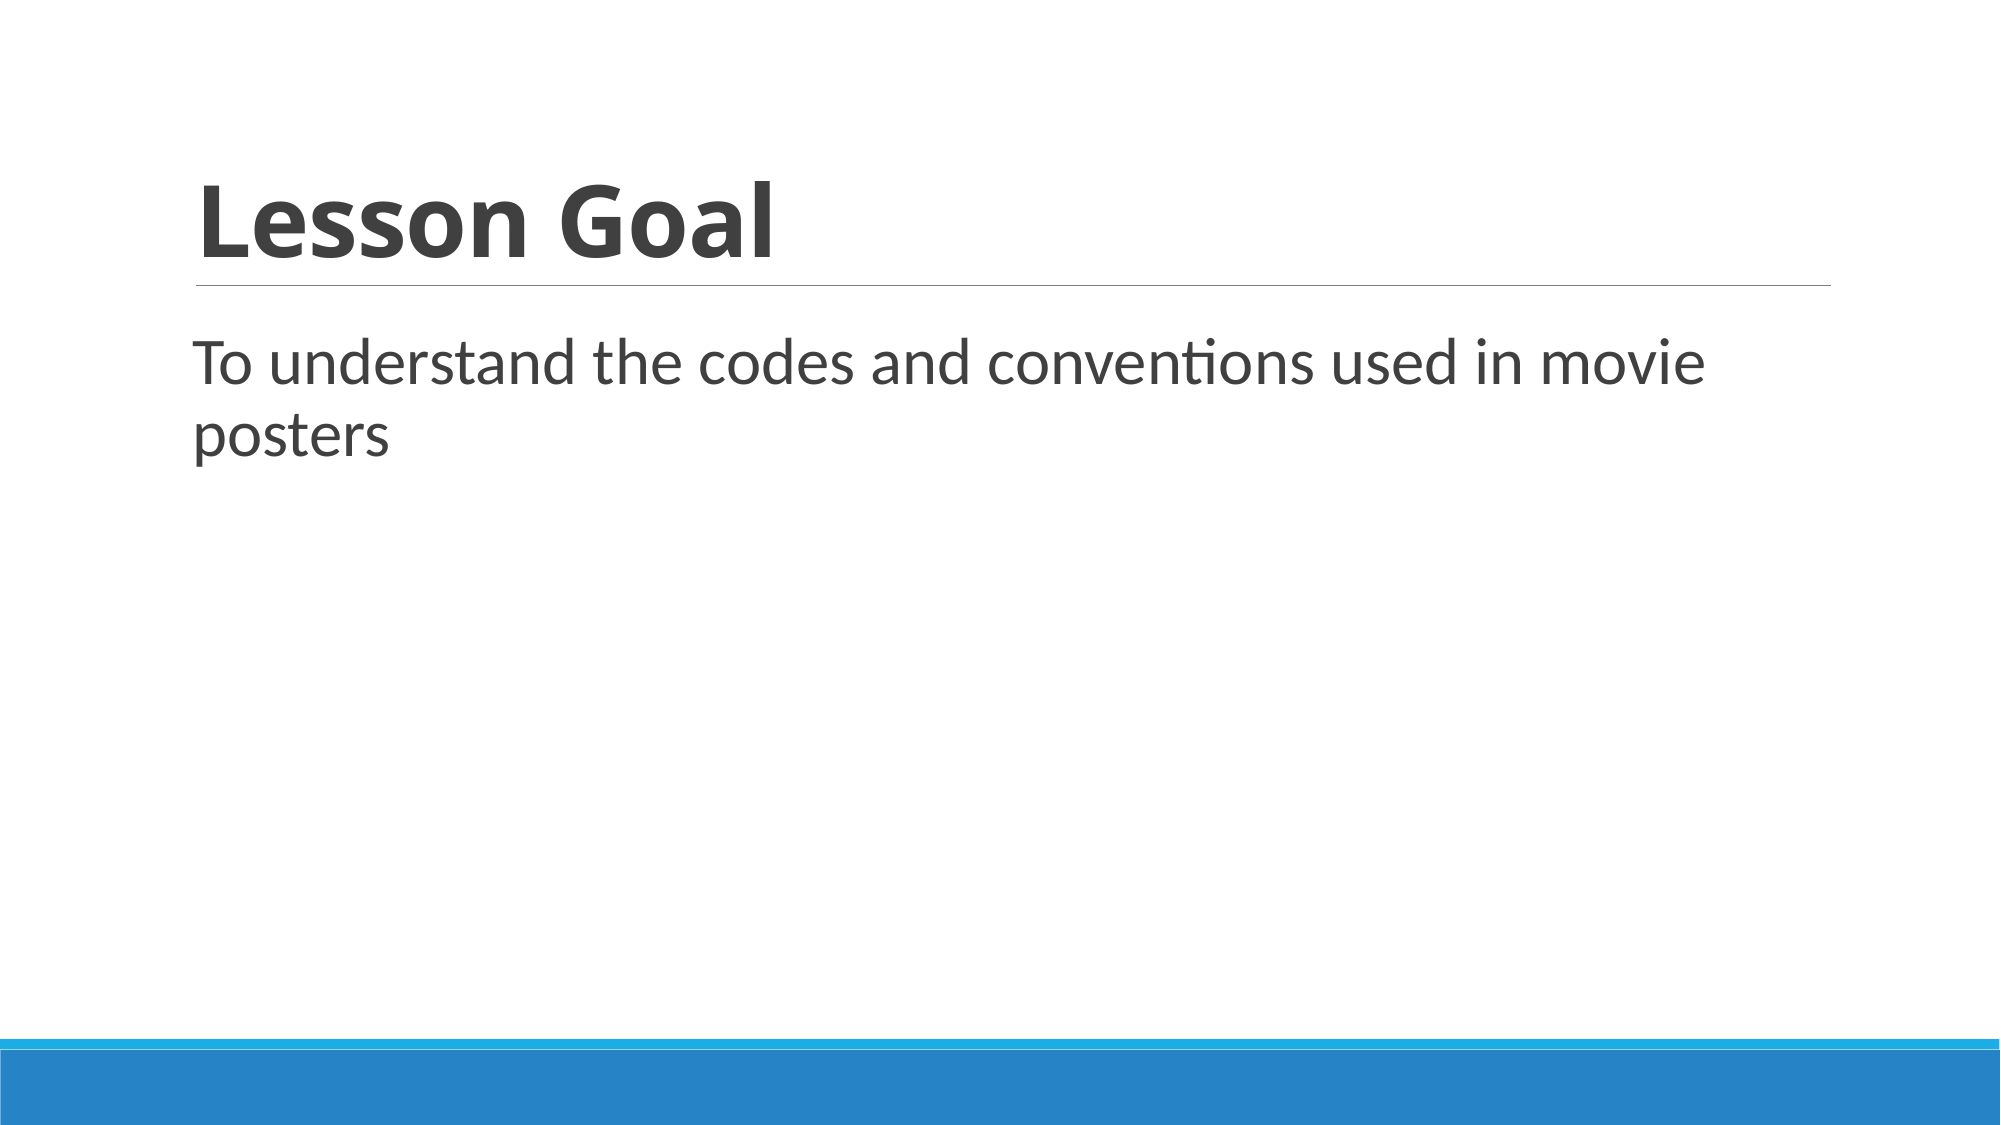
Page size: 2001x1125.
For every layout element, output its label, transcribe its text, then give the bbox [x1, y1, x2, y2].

title Lesson Goal [180, 47, 1830, 285]
list To understand the codes and conventions used in movie posters [191, 319, 1811, 963]
